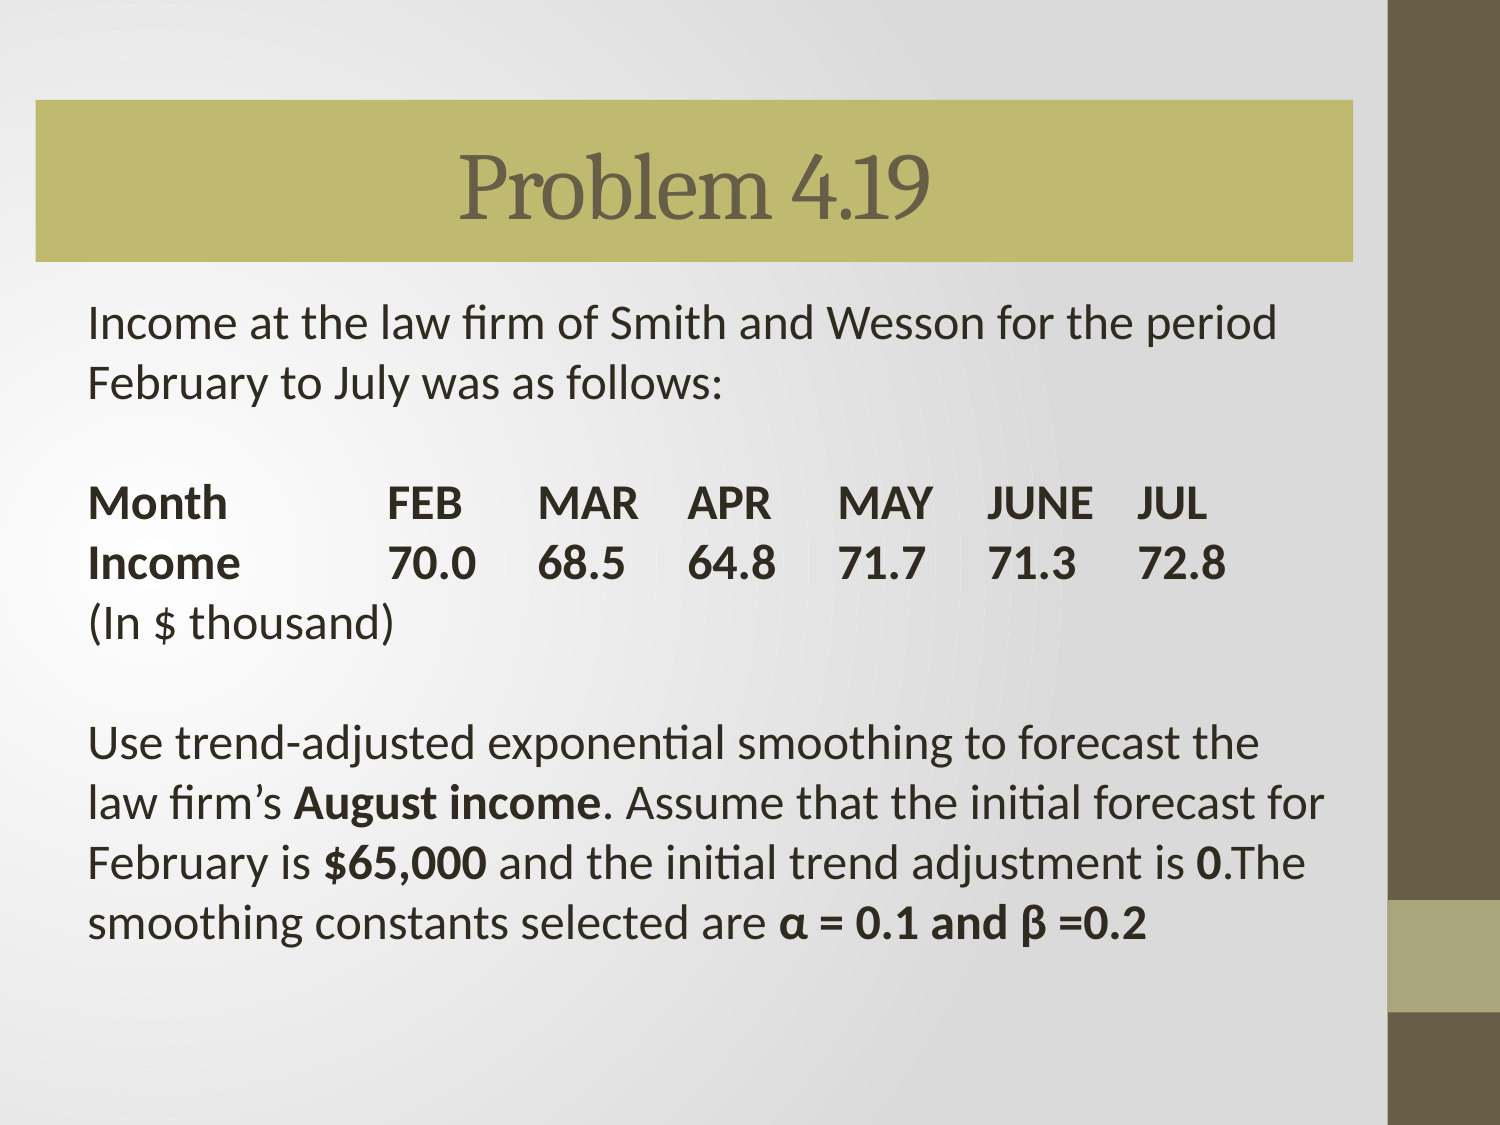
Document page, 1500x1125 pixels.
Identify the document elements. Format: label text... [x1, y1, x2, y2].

title Problem 4.19 [35, 99, 1354, 262]
text_box Income at the law firm of Smith and Wesson for the period February to July was as follows: Month FEB MAR APR MAY JUNE JUL Income 70.0 68.5 64.8 71.7 71.3 72.8 (In $ thousand) Use trend-adjusted exponential smoothing to forecast the law firm’s August income. Assume that the initial forecast for February is $65,000 and the initial trend adjustment is 0.The smoothing constants selected are α = 0.1 and β =0.2 [72, 281, 1345, 957]
